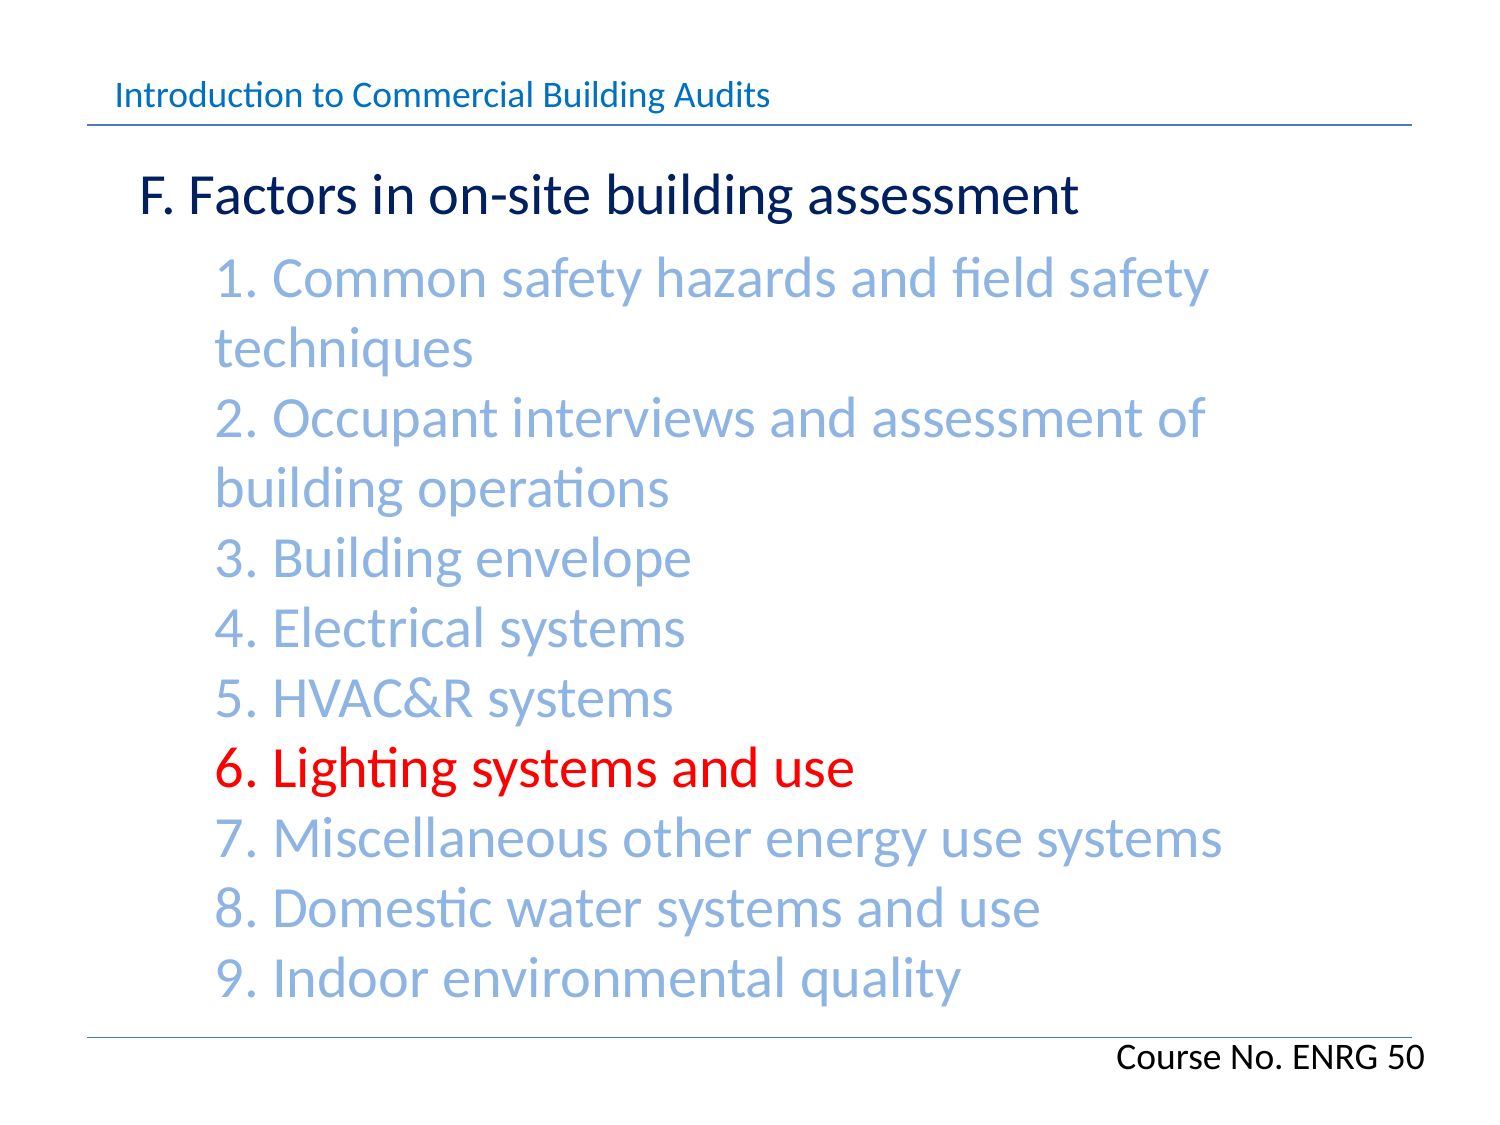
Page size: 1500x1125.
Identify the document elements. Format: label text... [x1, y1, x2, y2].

text_box Introduction to Commercial Building Audits [99, 62, 838, 123]
text_box F. Factors in on-site building assessment 1. Common safety hazards and field safety techniques 2. Occupant interviews and assessment of building operations 3. Building envelope 4. Electrical systems 5. HVAC&R systems 6. Lighting systems and use 7. Miscellaneous other energy use systems 8. Domestic water systems and use 9. Indoor environmental quality [125, 148, 1375, 1016]
text_box Course No. ENRG 50 [1101, 1024, 1441, 1085]
